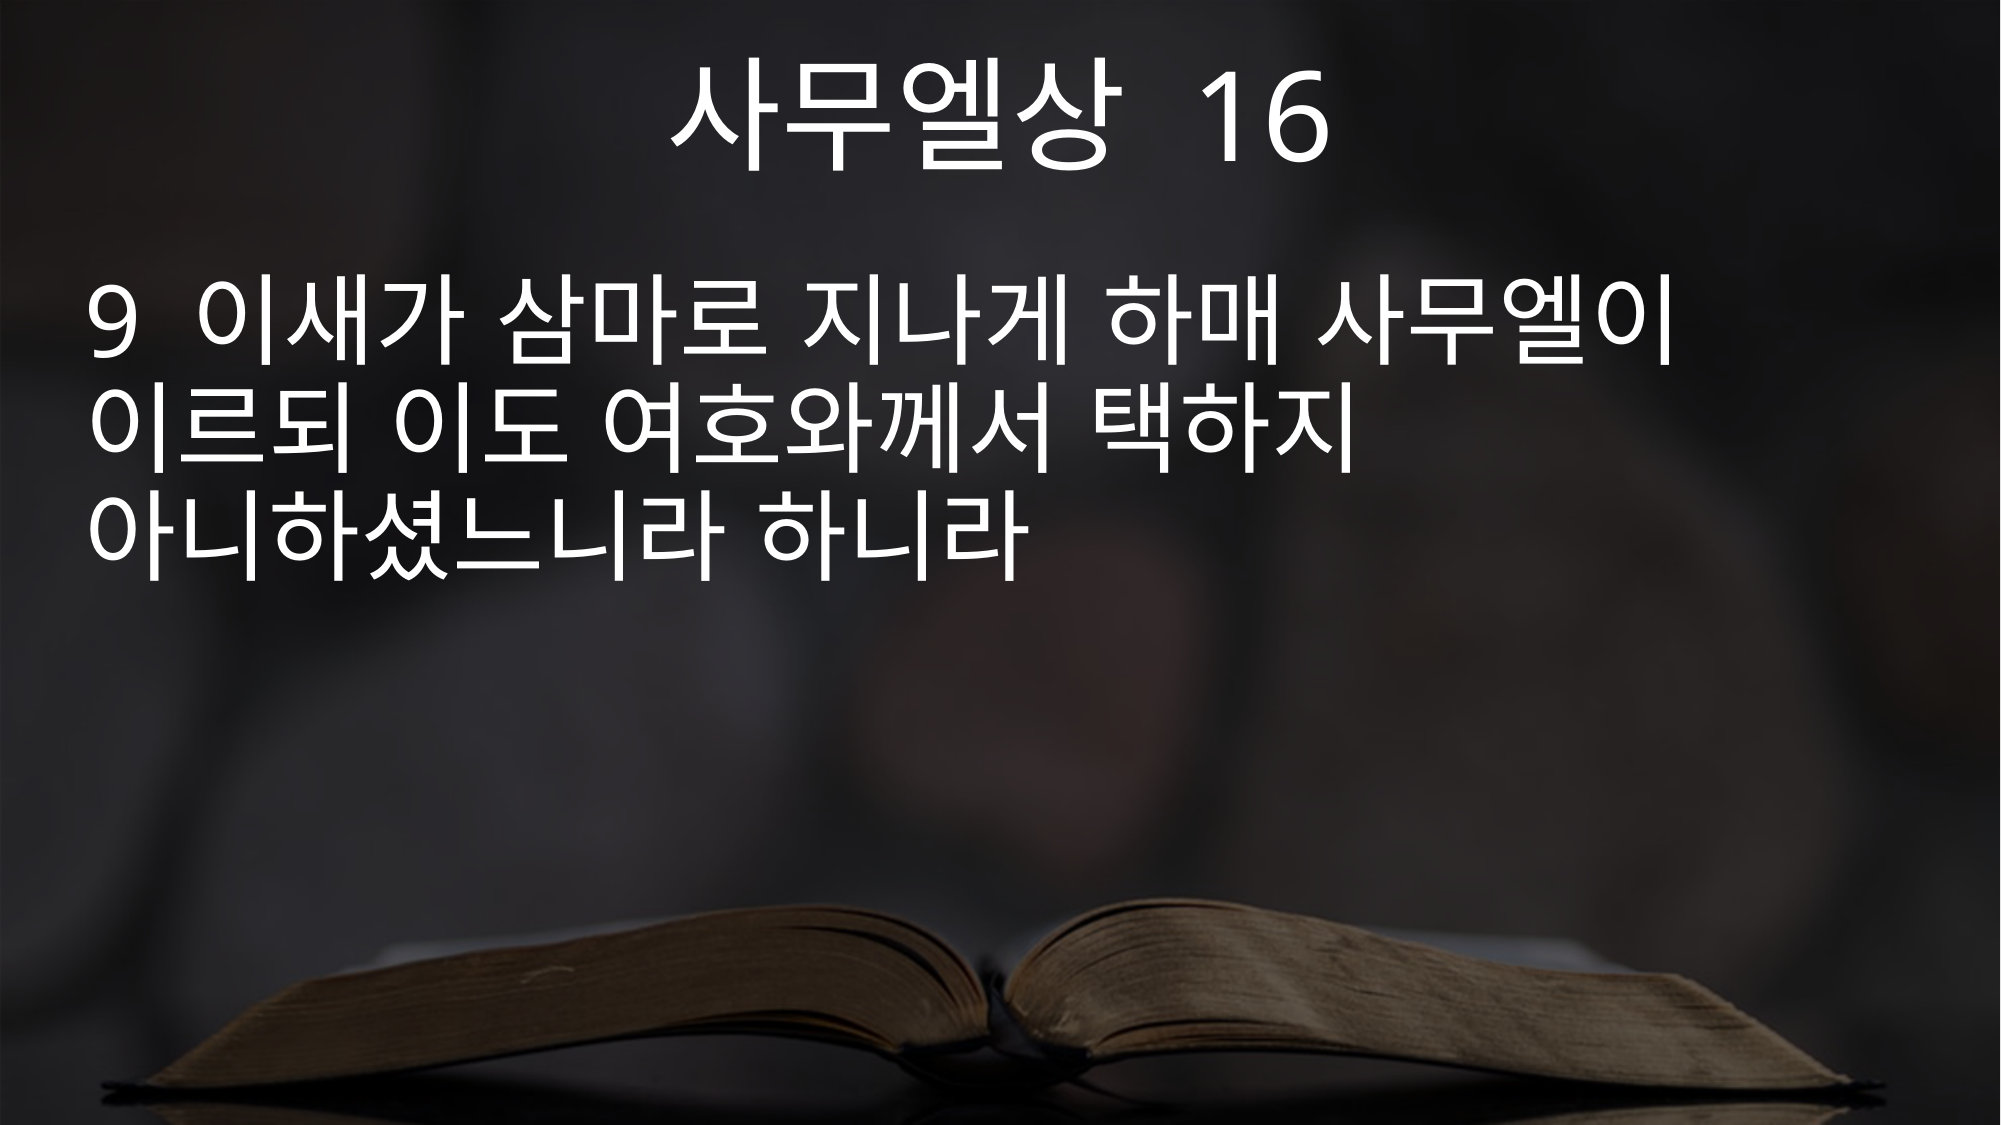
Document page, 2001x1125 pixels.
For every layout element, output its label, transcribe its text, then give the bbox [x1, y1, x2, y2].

list 9 이새가 삼마로 지나게 하매 사무엘이 이르되 이도 여호와께서 택하지 아니하셨느니라 하니라 [69, 263, 1953, 423]
picture [0, 0, 2001, 1125]
footer 사무엘상 16 [0, 32, 2000, 192]
